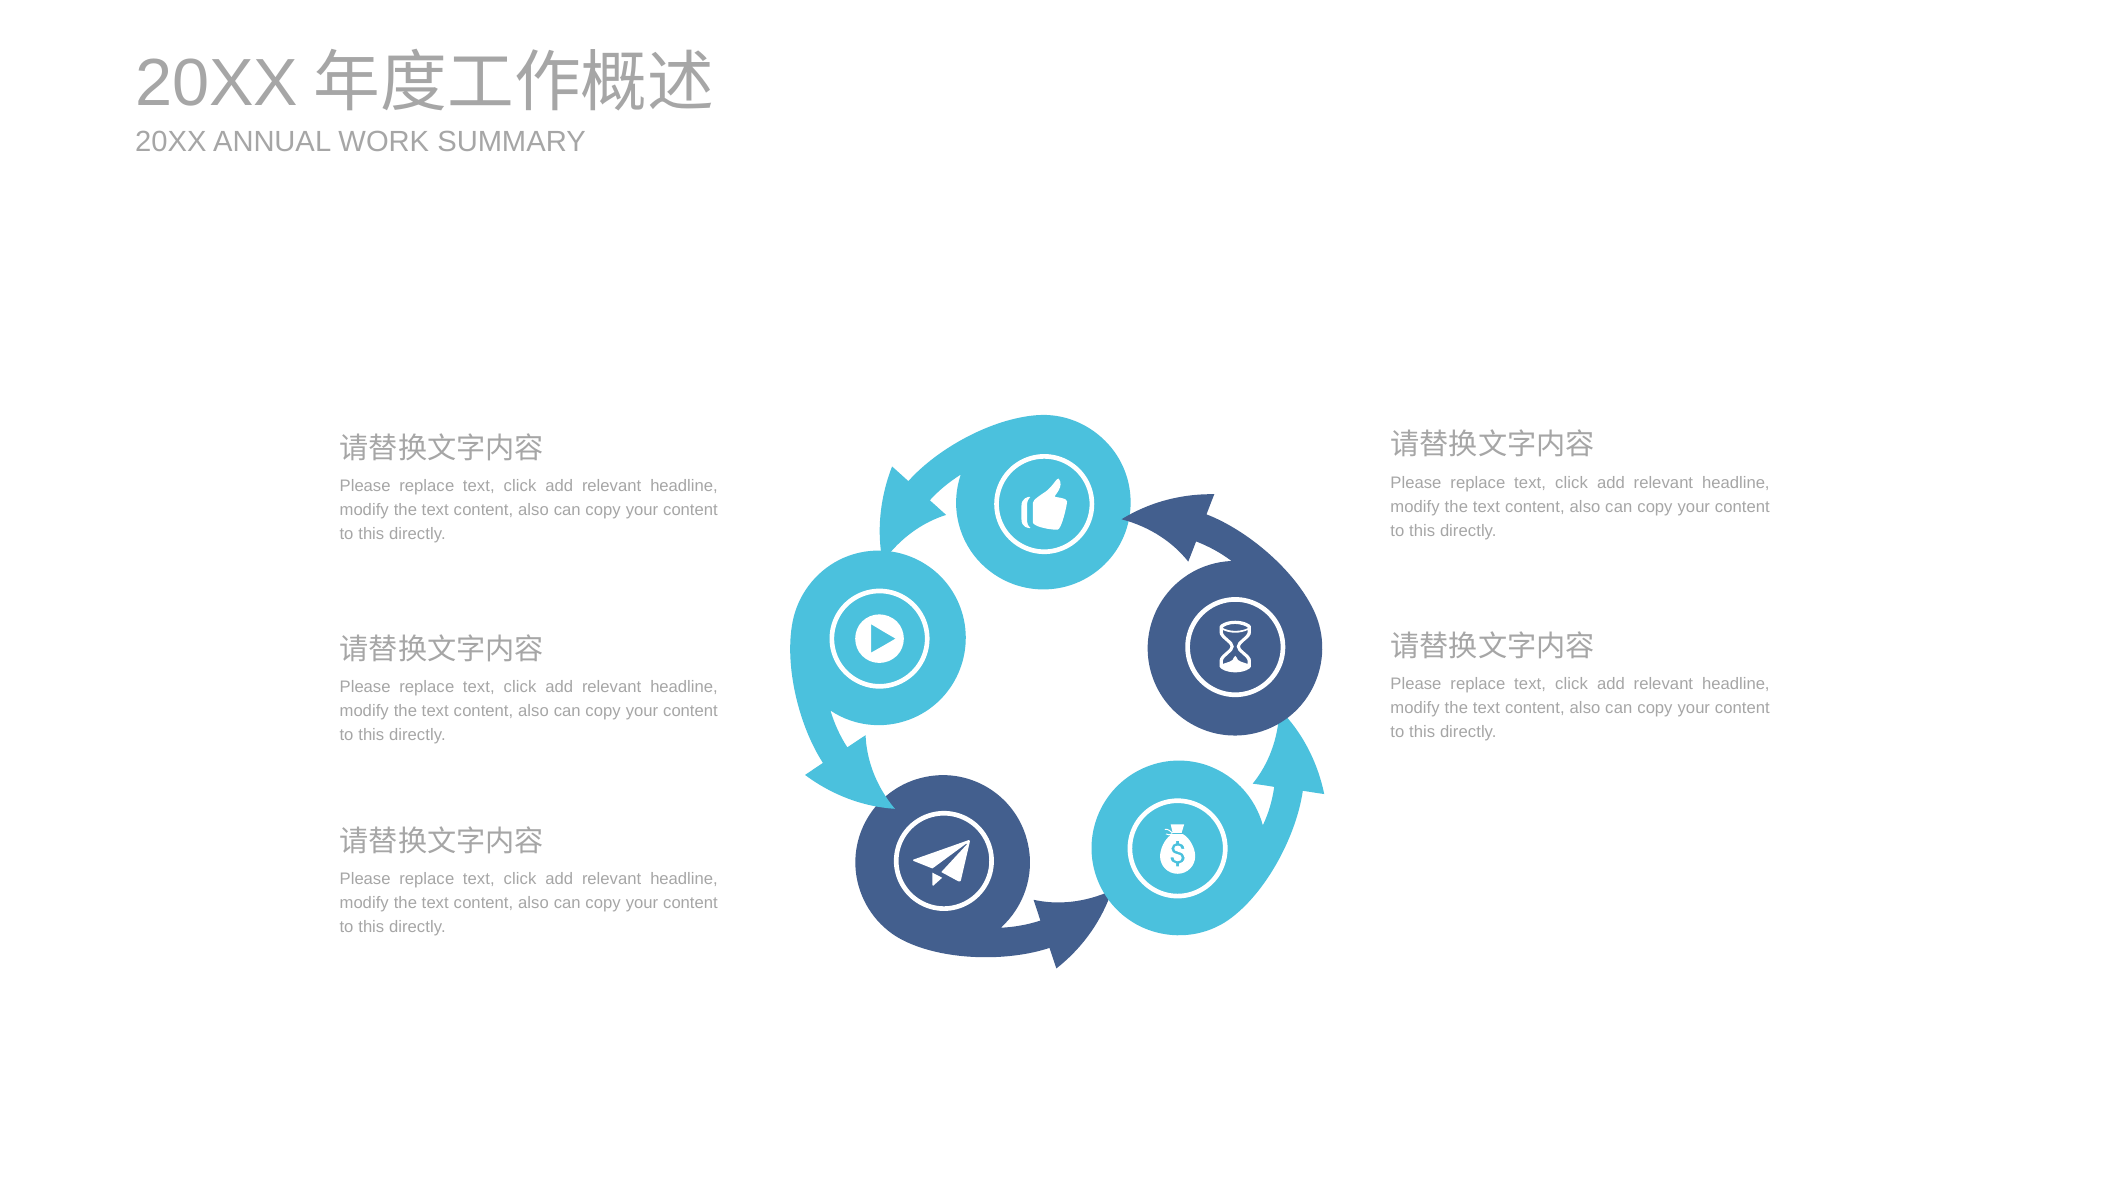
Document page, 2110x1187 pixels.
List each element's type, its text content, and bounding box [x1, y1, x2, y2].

text_box 请替换文字内容 [339, 814, 674, 857]
text_box Please replace text, click add relevant headline, modify the text content, also can copy your content to this directly. [339, 672, 719, 745]
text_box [847, 766, 1113, 969]
text_box Please replace text, click add relevant headline, modify the text content, also can copy your content to this directly. [1390, 467, 1771, 540]
text_box Please replace text, click add relevant headline, modify the text content, also can copy your content to this directly. [339, 470, 719, 543]
text_box 请替换文字内容 [339, 623, 674, 666]
text_box 请替换文字内容 [1390, 620, 1726, 662]
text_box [1121, 493, 1326, 748]
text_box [1082, 709, 1325, 940]
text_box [876, 413, 1141, 600]
text_box 20XX ANNUAL WORK SUMMARY [135, 122, 596, 158]
text_box 20XX年度工作概述 [135, 38, 783, 119]
text_box Please replace text, click add relevant headline, modify the text content, also can copy your content to this directly. [339, 863, 719, 936]
text_box Please replace text, click add relevant headline, modify the text content, also can copy your content to this directly. [1390, 668, 1771, 741]
text_box 请替换文字内容 [1390, 418, 1726, 461]
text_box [783, 538, 979, 809]
text_box 请替换文字内容 [339, 422, 674, 464]
